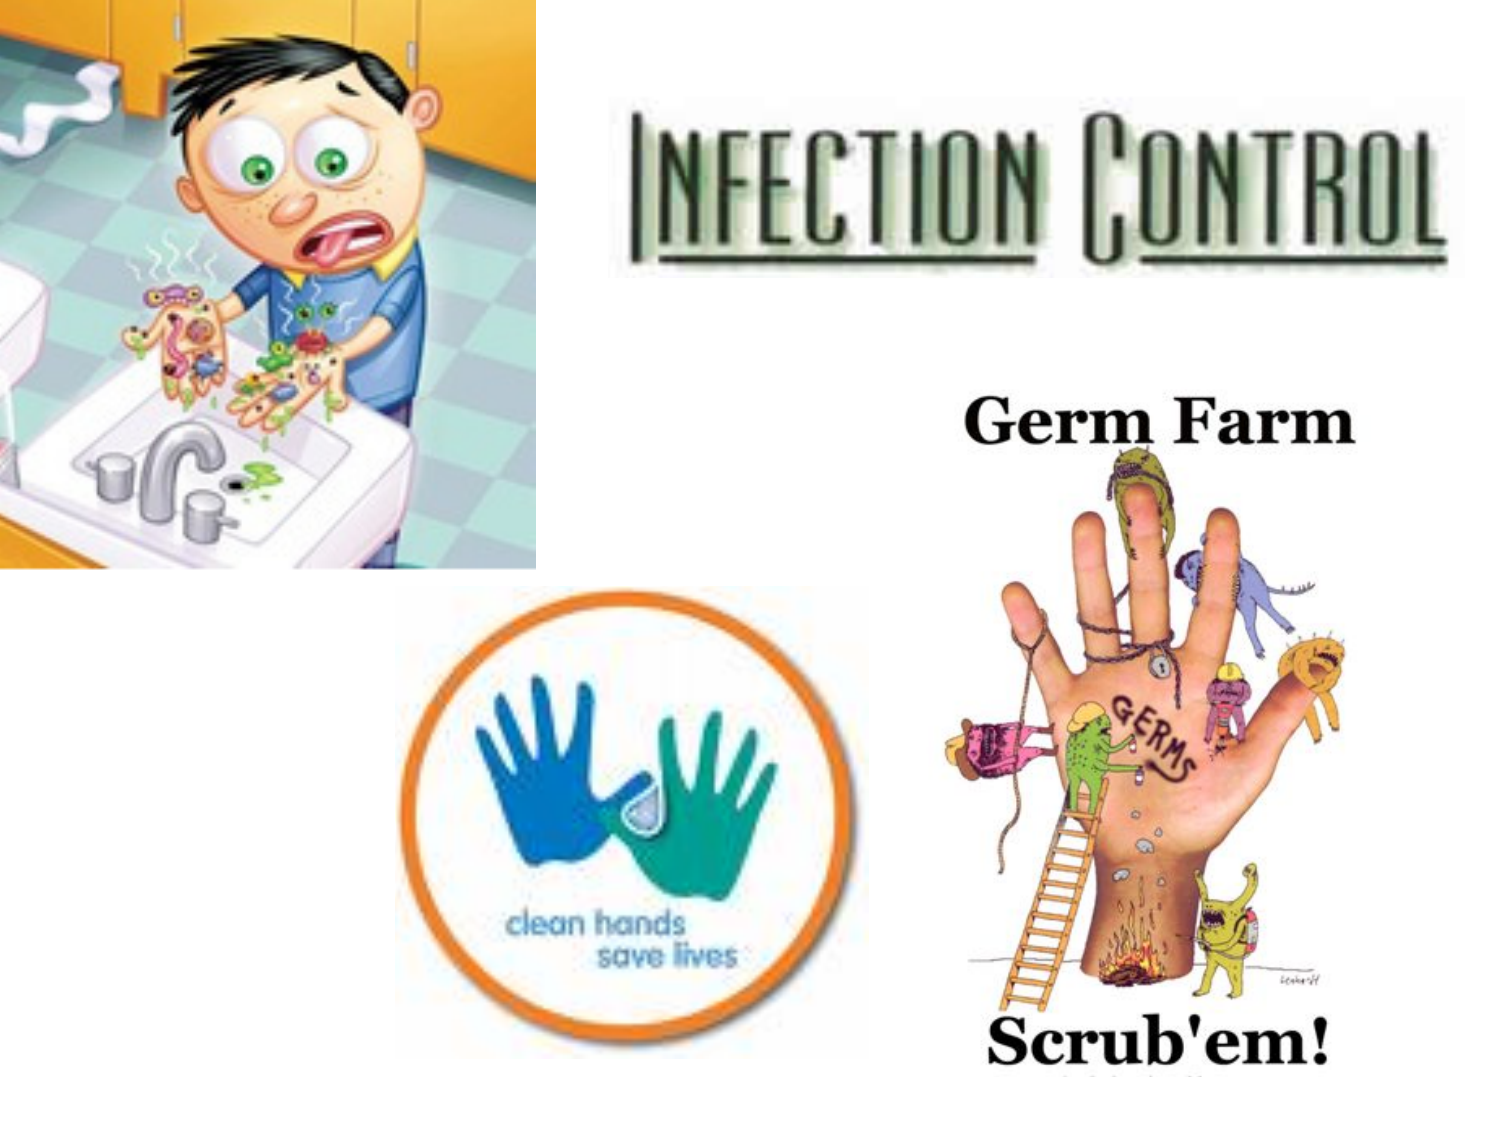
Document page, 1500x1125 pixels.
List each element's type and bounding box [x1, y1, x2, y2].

picture [903, 337, 1387, 1077]
list [607, 77, 1466, 278]
picture [0, 0, 537, 573]
picture [395, 585, 869, 1059]
